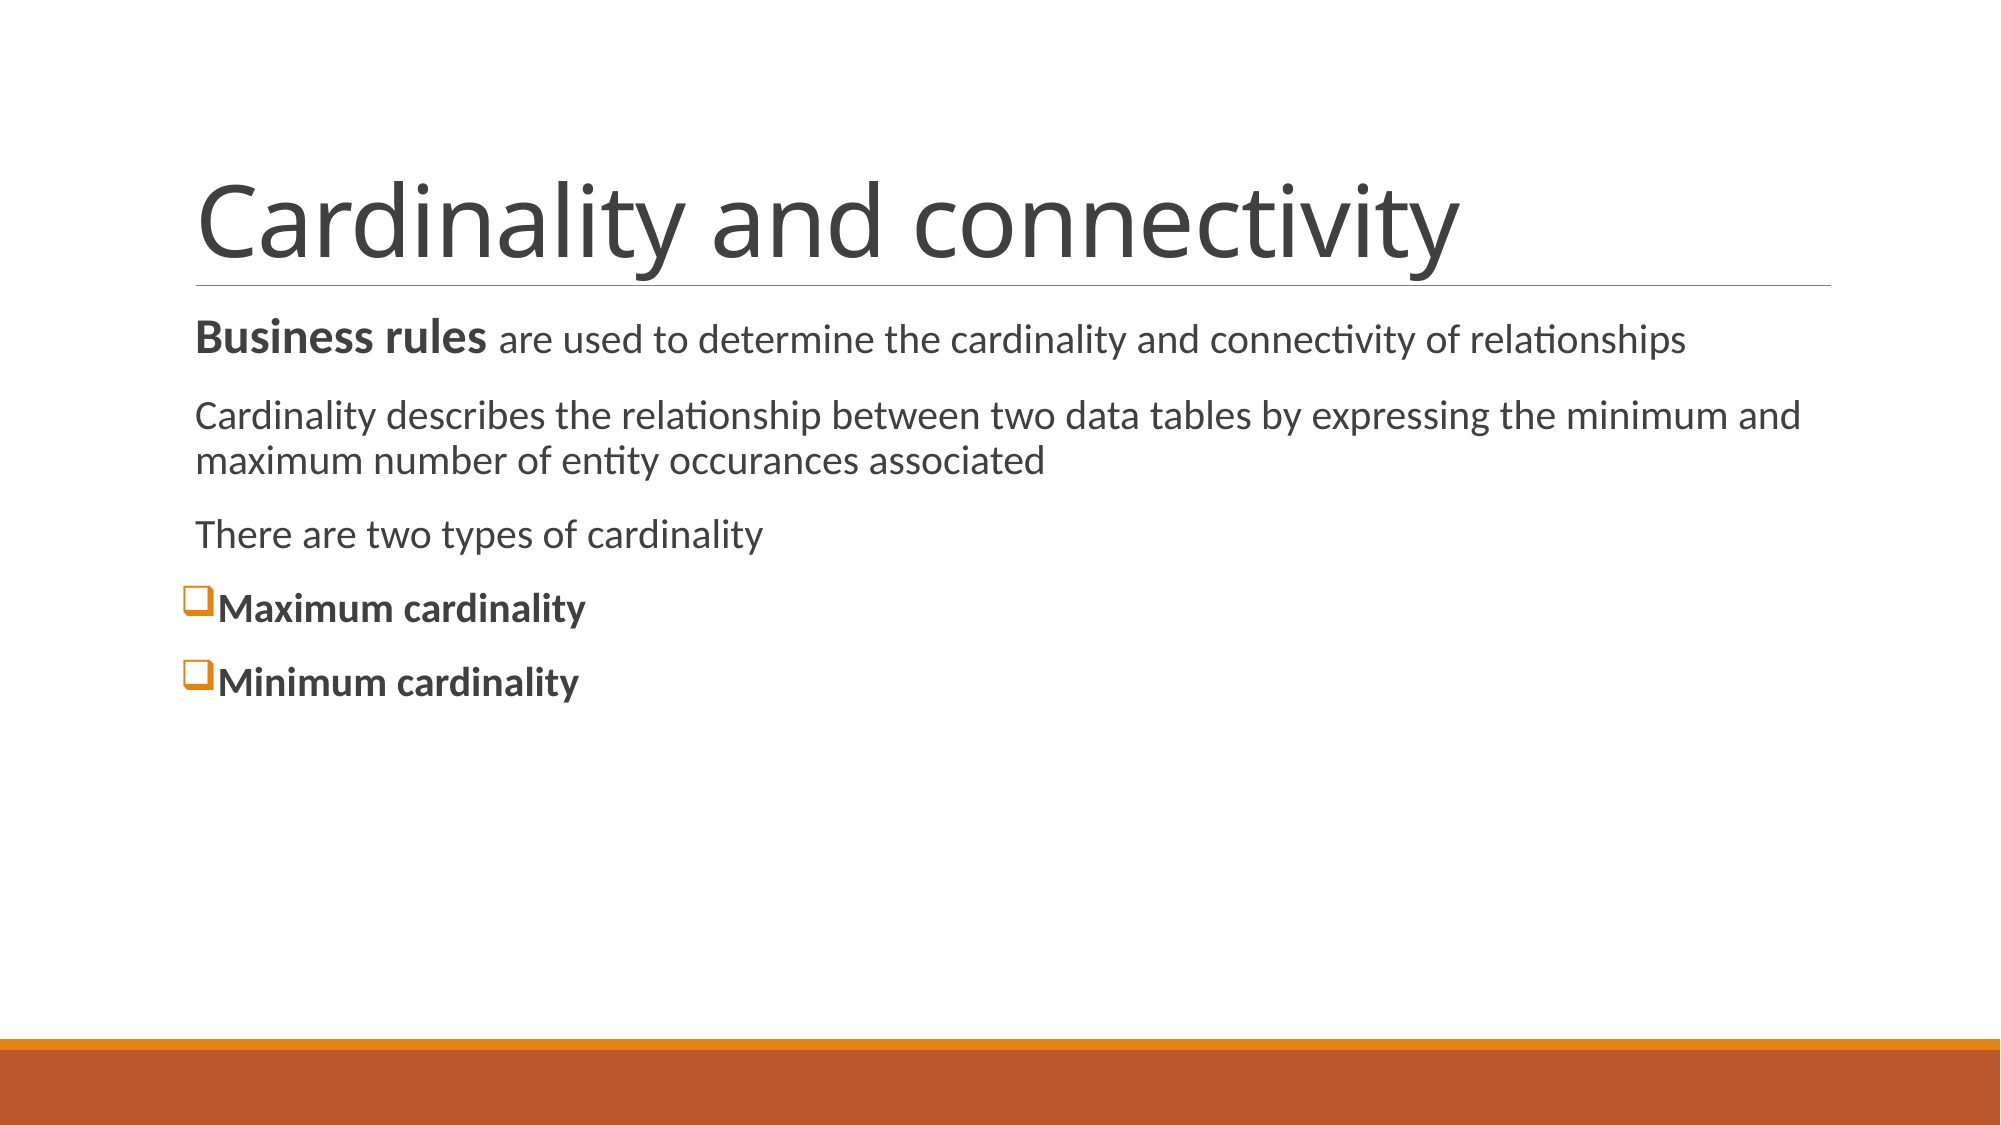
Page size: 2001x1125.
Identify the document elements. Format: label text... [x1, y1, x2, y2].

title Cardinality and connectivity [180, 47, 1830, 285]
list Business rules are used to determine the cardinality and connectivity of relationships Cardinality describes the relationship between two data tables by expressing the minimum and maximum number of entity occurances associated There are two types of cardinality Maximum cardinality Minimum cardinality [180, 302, 1830, 963]
